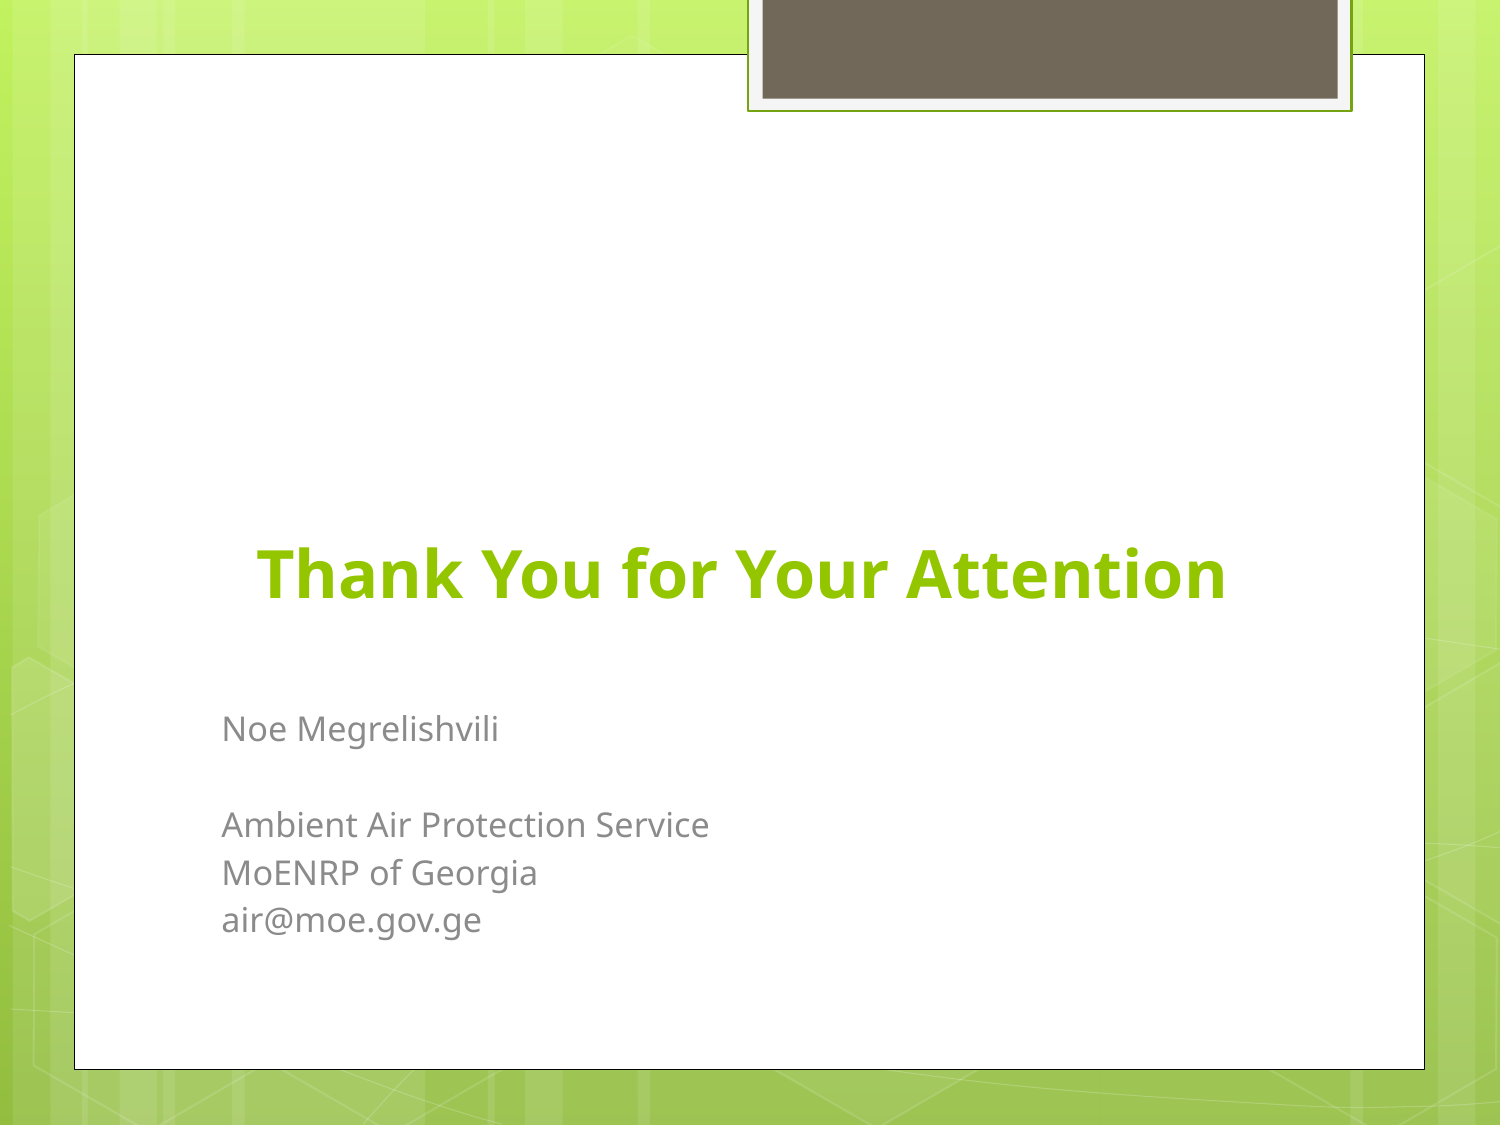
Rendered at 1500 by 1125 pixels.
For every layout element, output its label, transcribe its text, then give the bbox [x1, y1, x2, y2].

title Thank You for Your Attention [206, 475, 1296, 700]
list Noe Megrelishvili Ambient Air Protection Service MoENRP of Georgia air@moe.gov.ge [206, 700, 1296, 950]
